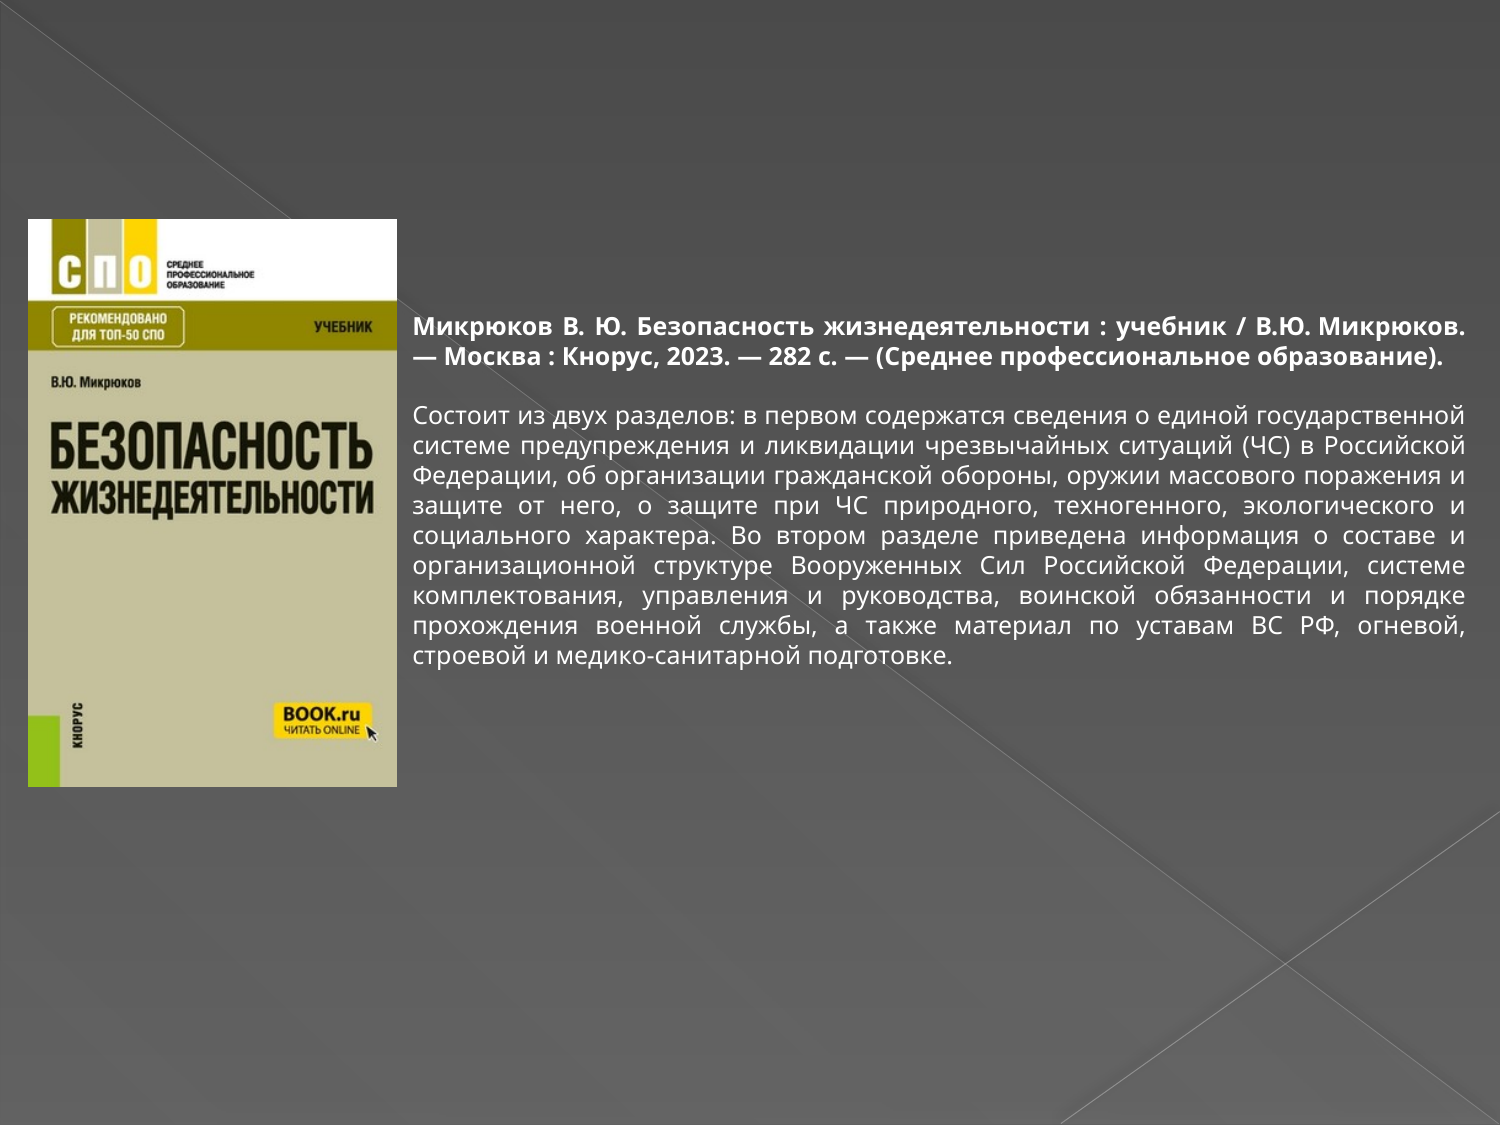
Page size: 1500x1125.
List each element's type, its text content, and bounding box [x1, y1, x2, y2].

text_box Микрюков В. Ю. Безопасность жизнедеятельности : учебник / В.Ю. Микрюков. — Москва : Кнорус, 2023. — 282 с. — (Среднее профессиональное образование). Состоит из двух разделов: в первом содержатся сведения о единой государственной системе предупреждения и ликвидации чрезвычайных ситуаций (ЧС) в Российской Федерации, об организации гражданской обороны, оружии массового поражения и защите от него, о защите при ЧС природного, техногенного, экологического и социального характера. Во втором разделе приведена информация о составе и организационной структуре Вооруженных Сил Российской Федерации, системе комплектования, управления и руководства, воинской обязанности и порядке прохождения военной службы, а также материал по уставам ВС РФ, огневой, строевой и медико-санитарной подготовке. [401, 302, 1483, 677]
picture [28, 219, 397, 788]
